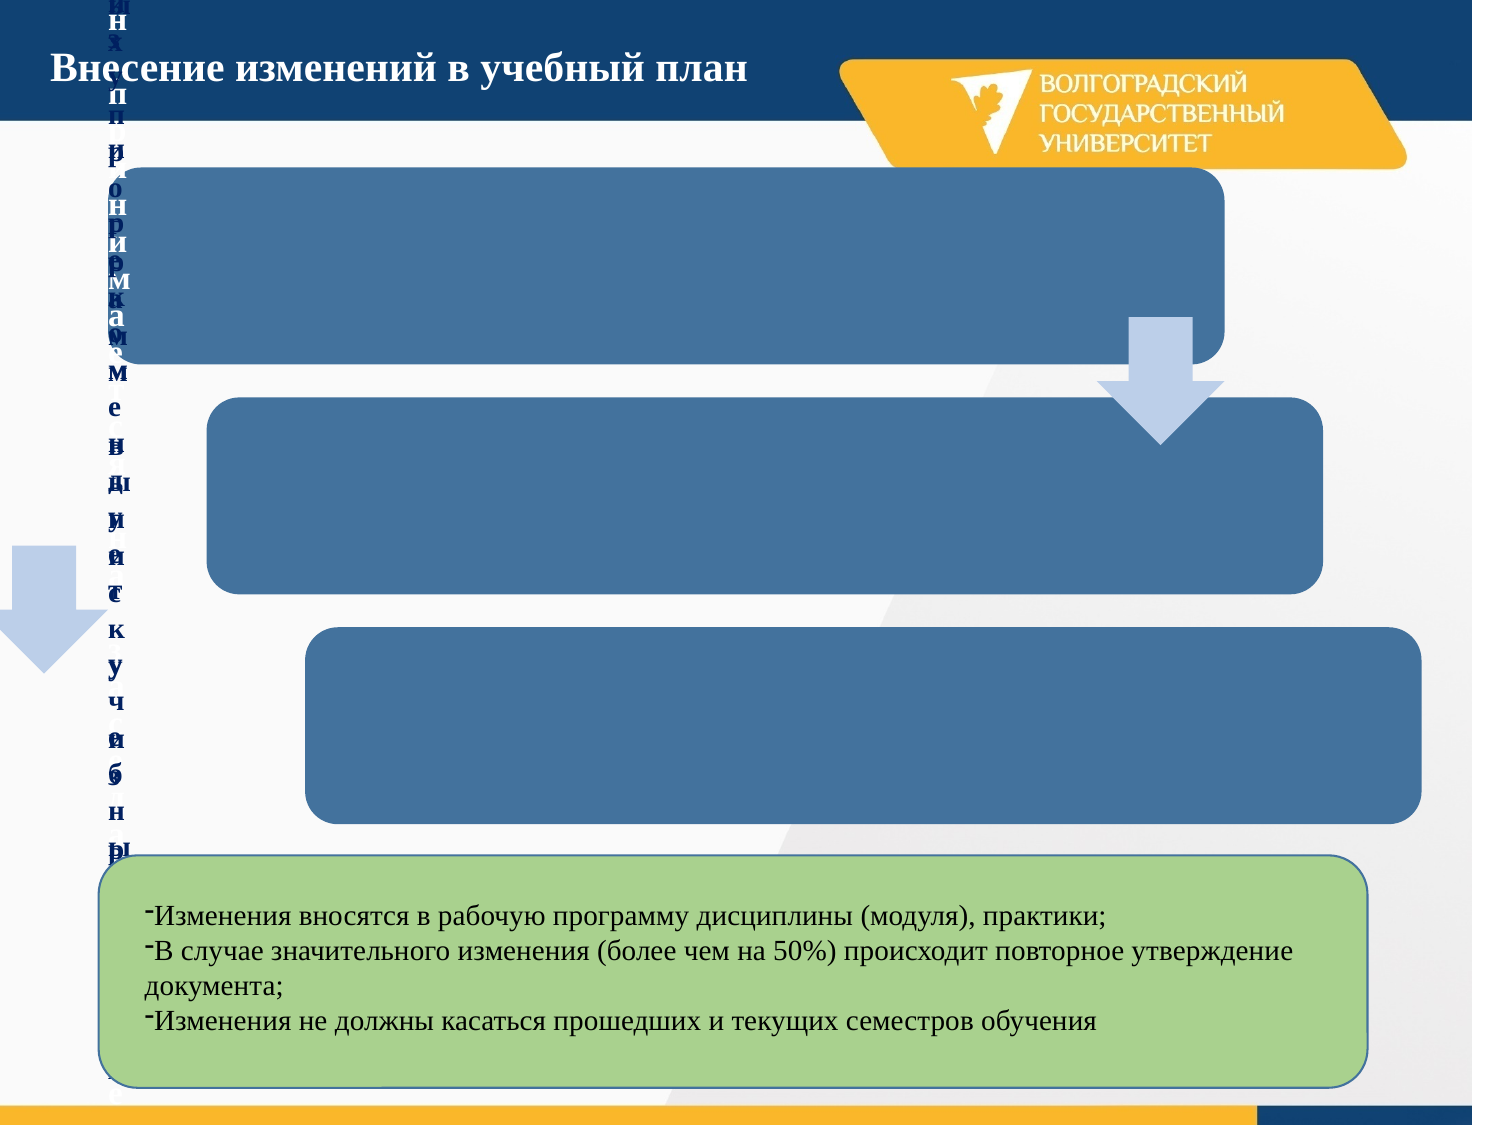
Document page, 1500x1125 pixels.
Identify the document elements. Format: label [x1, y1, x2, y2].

text_box [108, 167, 1422, 825]
picture [0, 0, 1472, 1125]
